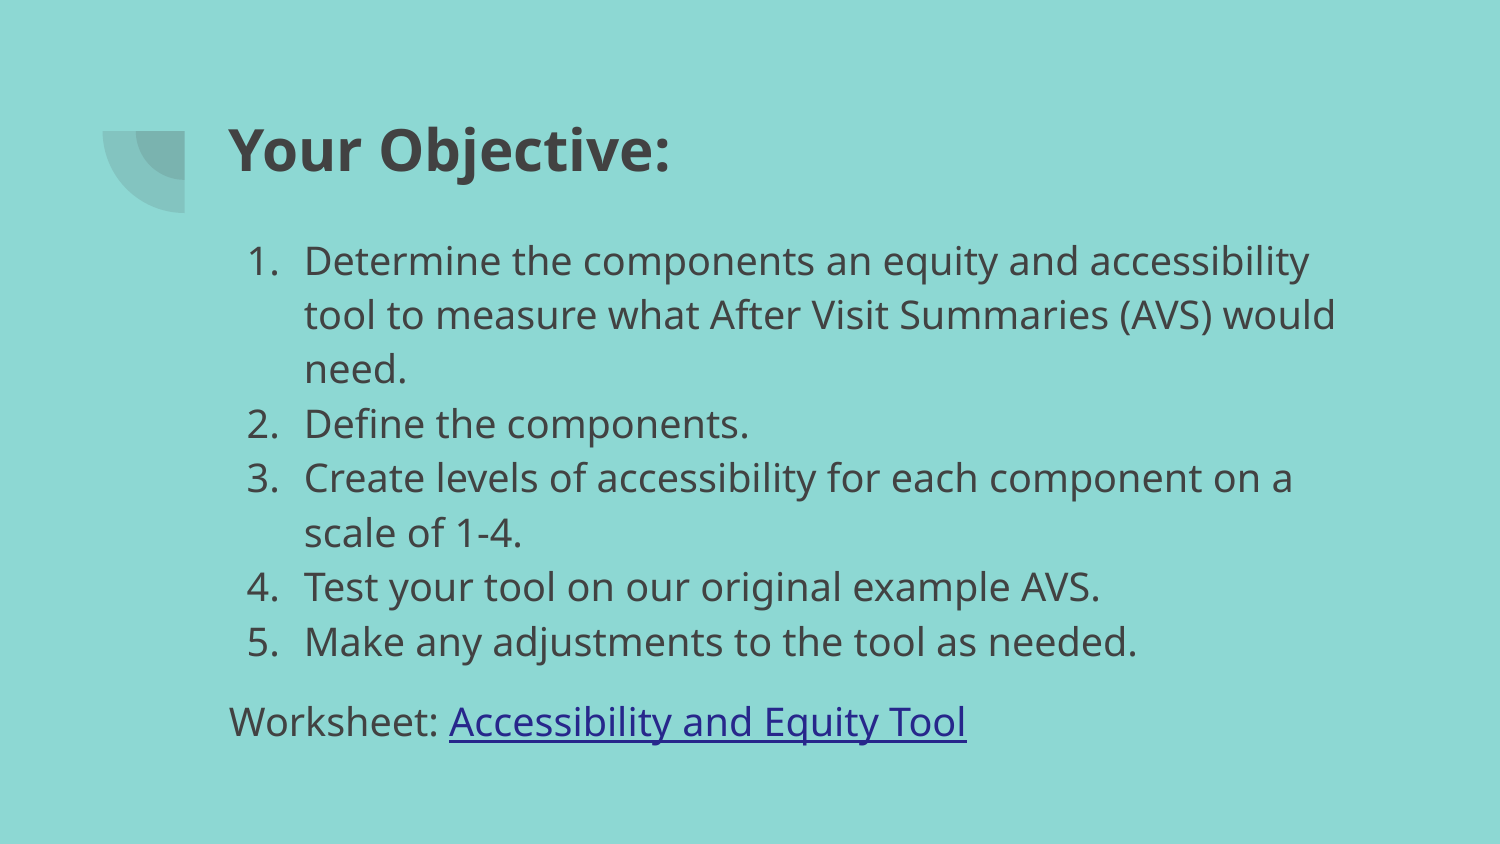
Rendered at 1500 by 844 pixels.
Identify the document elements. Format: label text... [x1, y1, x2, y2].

title Your Objective: [213, 98, 1368, 213]
list Determine the components an equity and accessibility tool to measure what After Visit Summaries (AVS) would need. Define the components. Create levels of accessibility for each component on a scale of 1-4. Test your tool on our original example AVS. Make any adjustments to the tool as needed. Worksheet: Accessibility and Equity Tool [213, 213, 1368, 815]
